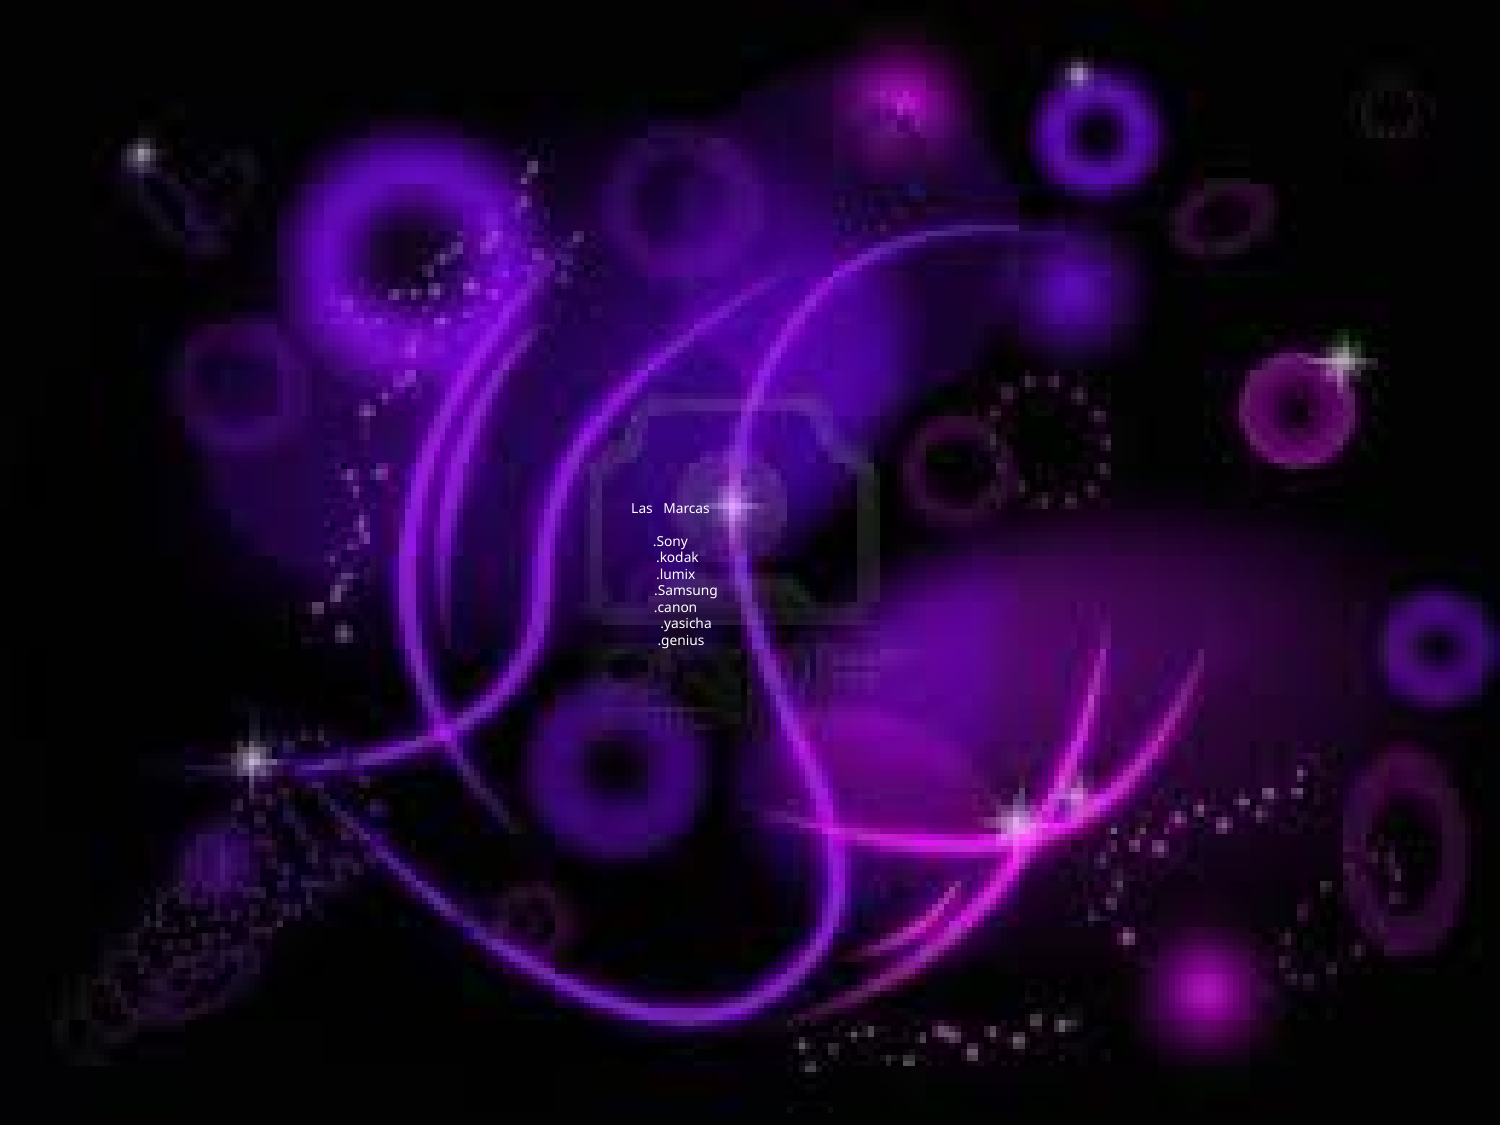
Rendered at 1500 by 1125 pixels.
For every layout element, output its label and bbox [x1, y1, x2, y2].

list [0, 0, 1500, 1125]
